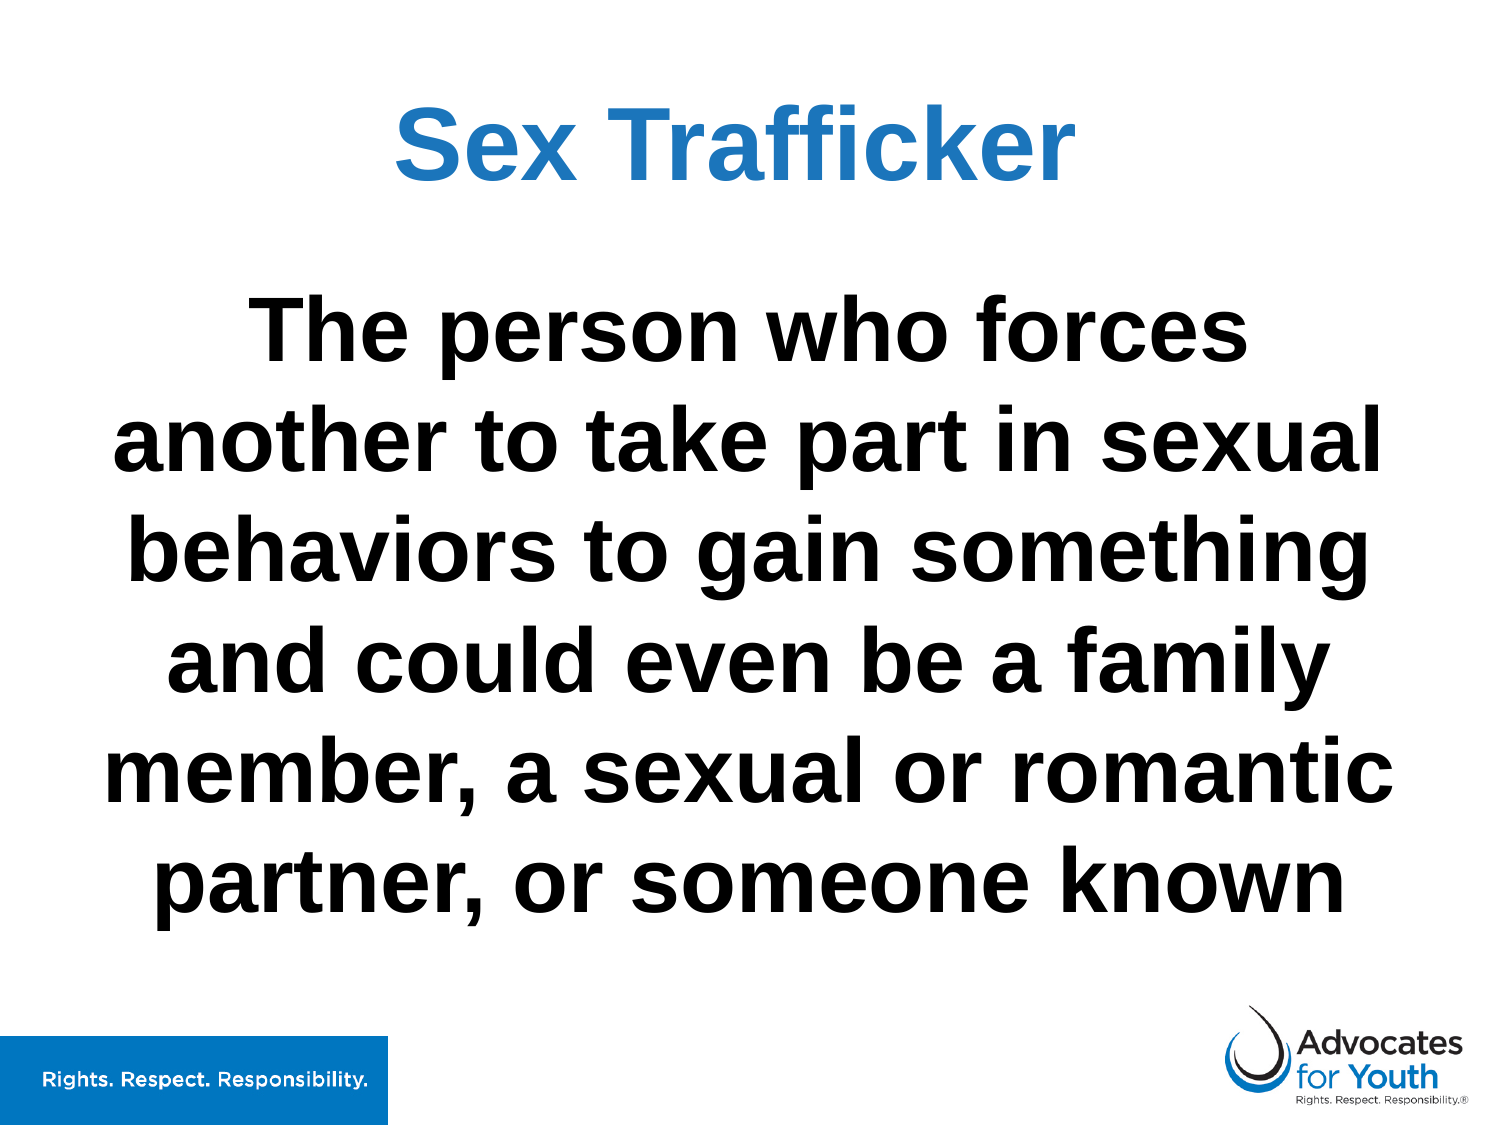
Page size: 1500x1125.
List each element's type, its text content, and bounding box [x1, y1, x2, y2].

list The person who forces another to take part in sexual behaviors to gain something and could even be a family member, a sexual or romantic partner, or someone known [75, 262, 1425, 1005]
picture [1199, 990, 1500, 1125]
title Sex Trafficker [75, 45, 1425, 233]
picture [0, 1036, 388, 1125]
